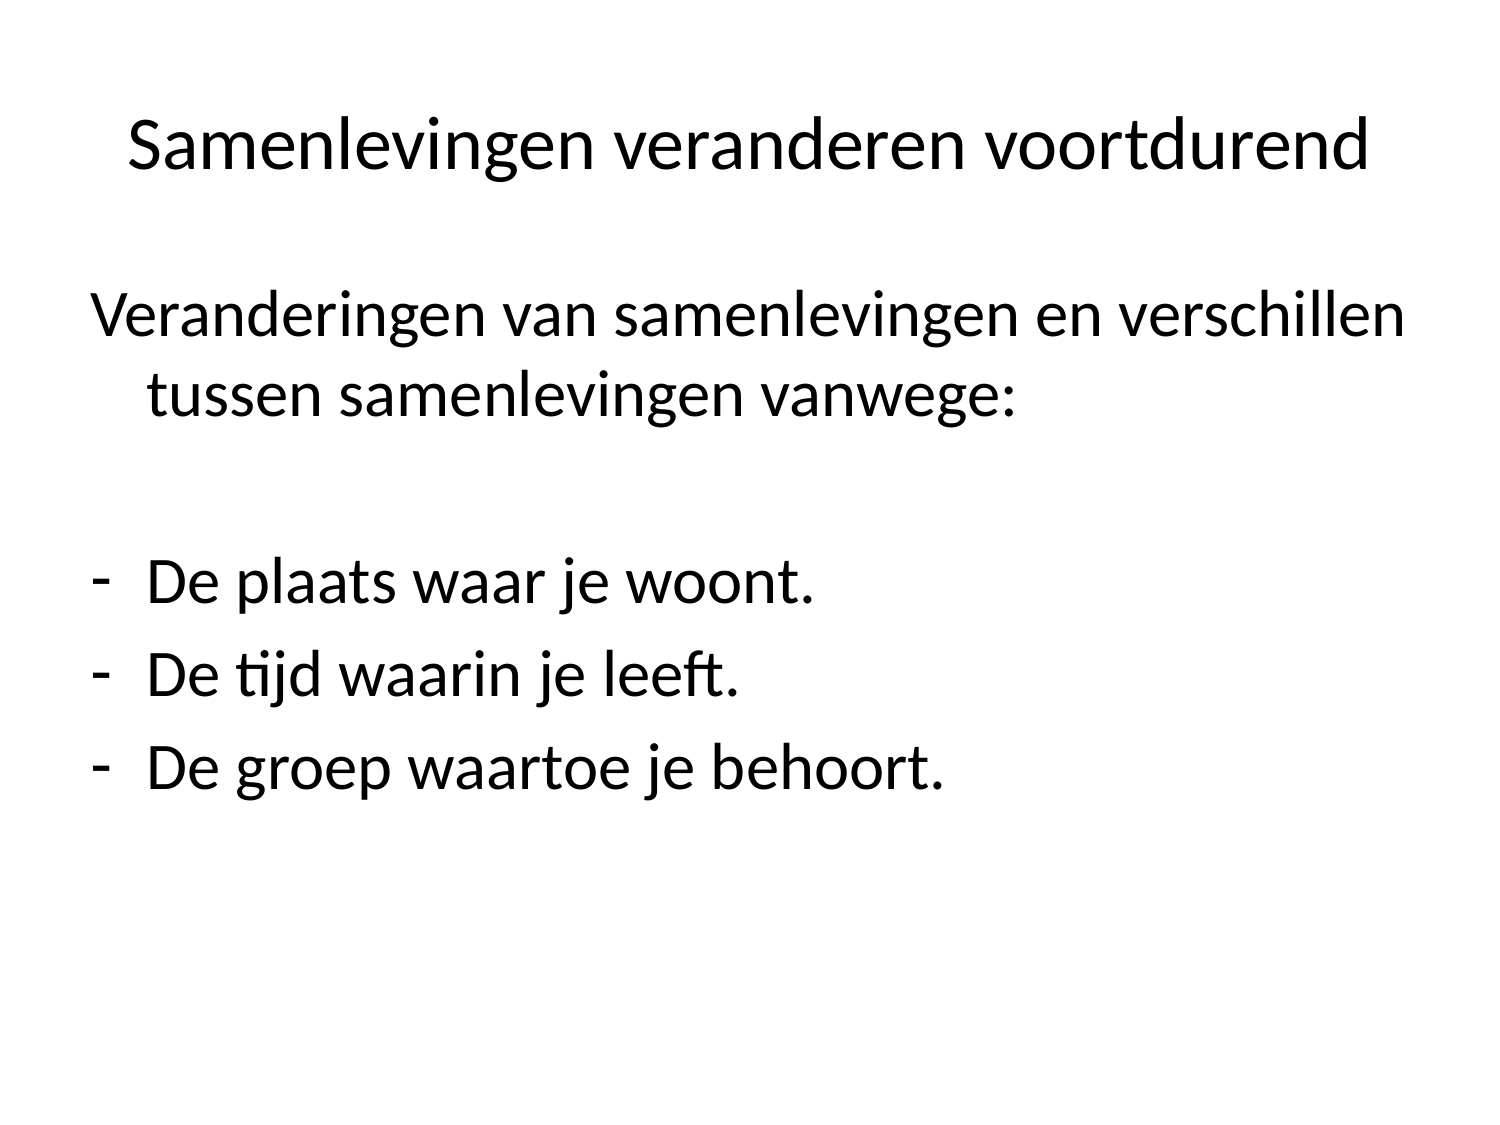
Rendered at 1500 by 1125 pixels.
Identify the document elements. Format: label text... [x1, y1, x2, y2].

title Samenlevingen veranderen voortdurend [75, 45, 1425, 233]
list Veranderingen van samenlevingen en verschillen tussen samenlevingen vanwege: De plaats waar je woont. De tijd waarin je leeft. De groep waartoe je behoort. [75, 262, 1425, 1005]
